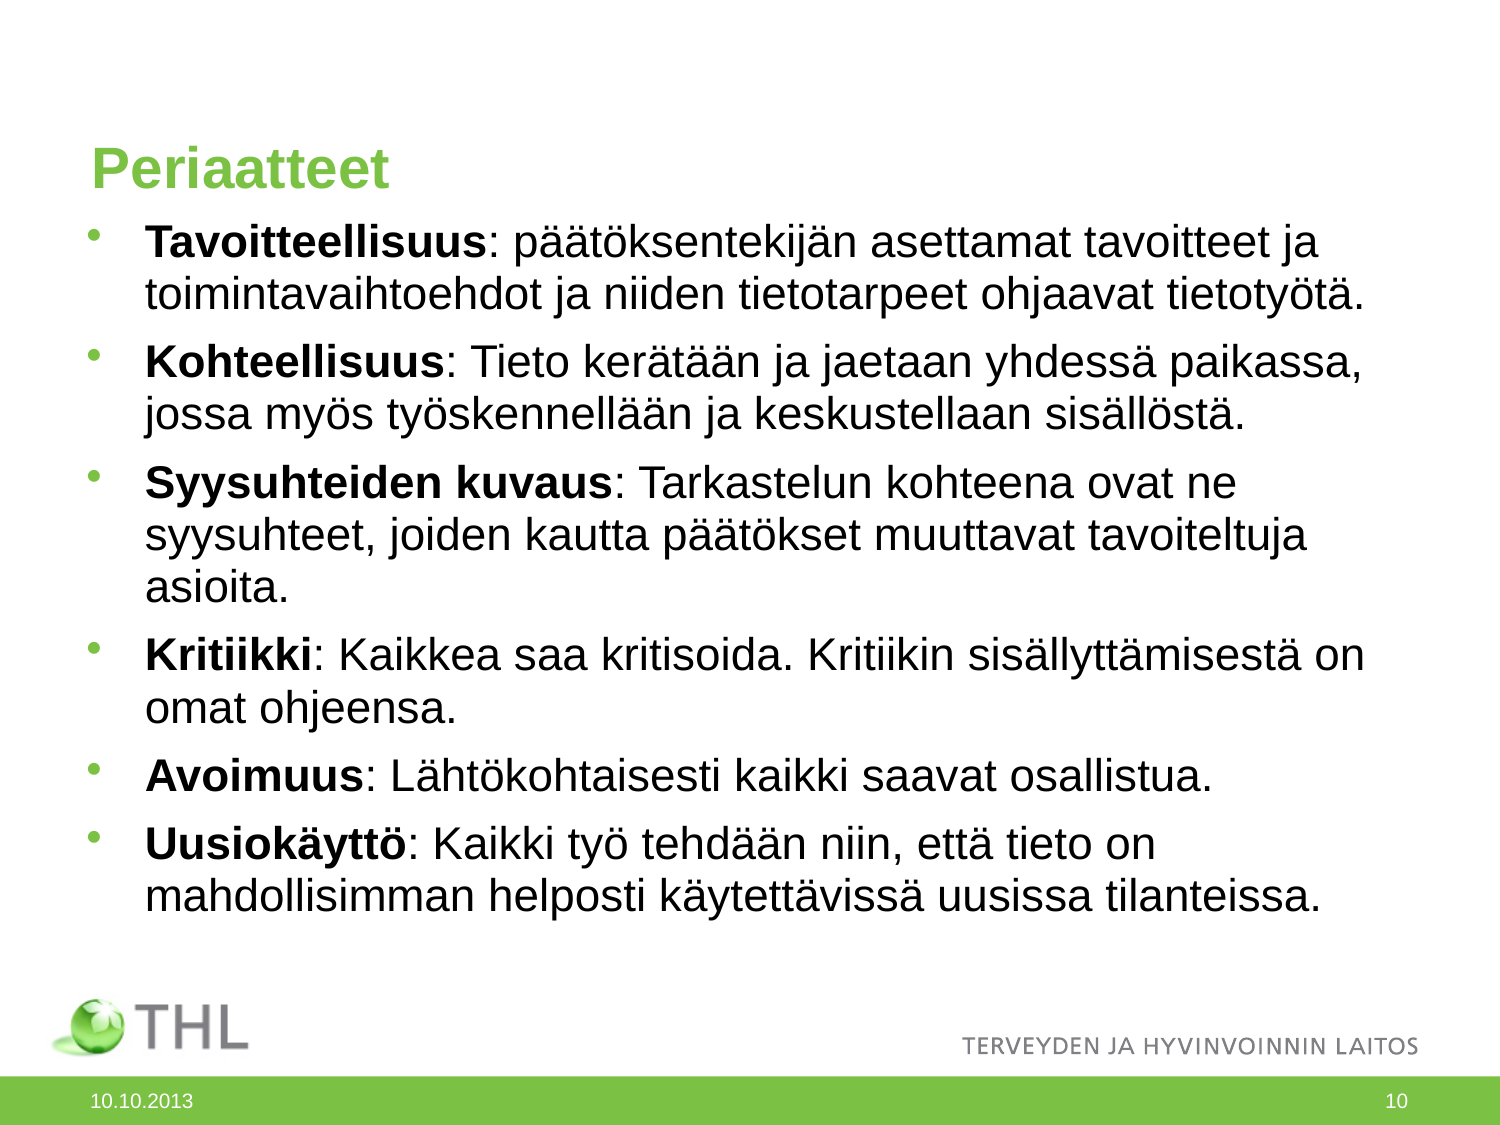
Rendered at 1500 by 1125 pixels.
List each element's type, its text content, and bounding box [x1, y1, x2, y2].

list Tavoitteellisuus: päätöksentekijän asettamat tavoitteet ja toimintavaihtoehdot ja niiden tietotarpeet ohjaavat tietotyötä. Kohteellisuus: Tieto kerätään ja jaetaan yhdessä paikassa, jossa myös työskennellään ja keskustellaan sisällöstä. Syysuhteiden kuvaus: Tarkastelun kohteena ovat ne syysuhteet, joiden kautta päätökset muuttavat tavoiteltuja asioita. Kritiikki: Kaikkea saa kritisoida. Kritiikin sisällyttämisestä on omat ohjeensa. Avoimuus: Lähtökohtaisesti kaikki saavat osallistua. Uusiokäyttö: Kaikki työ tehdään niin, että tieto on mahdollisimman helposti käytettävissä uusissa tilanteissa. [71, 208, 1420, 929]
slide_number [74, 1082, 255, 1118]
slide_number 10 [1245, 1082, 1424, 1118]
title Periaatteet [76, 42, 1424, 208]
picture [24, 983, 275, 1067]
